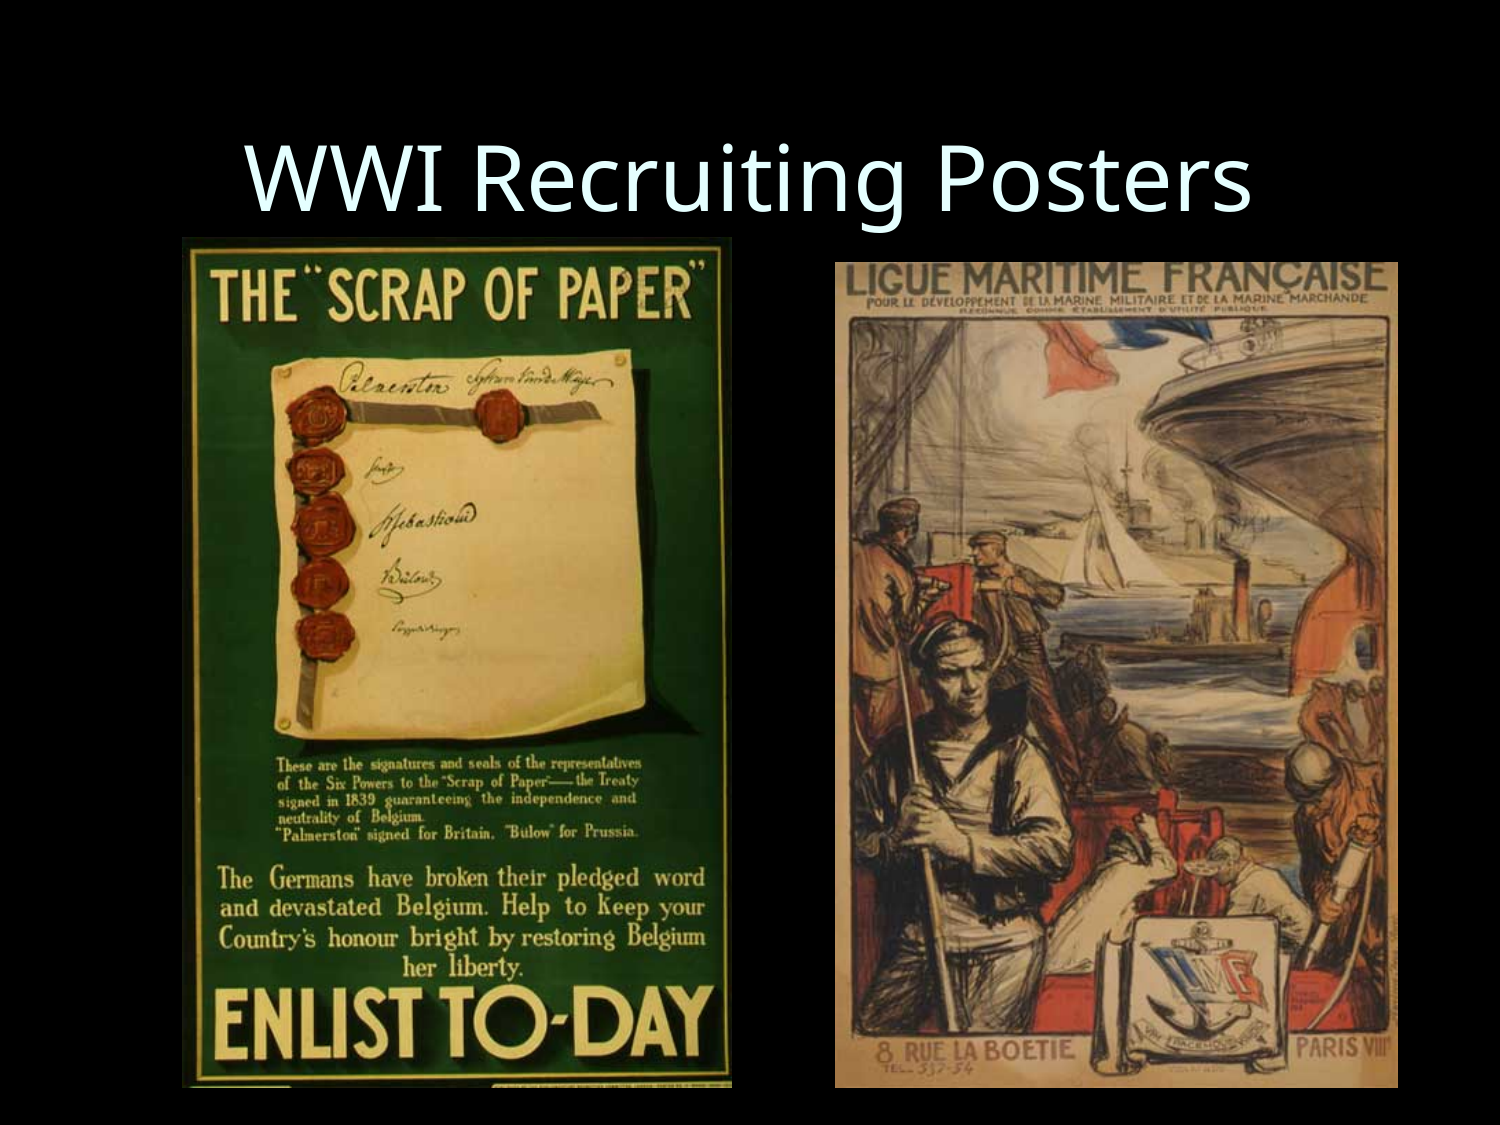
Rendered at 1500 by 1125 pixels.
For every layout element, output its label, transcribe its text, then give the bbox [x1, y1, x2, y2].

title WWI Recruiting Posters [74, 62, 1426, 288]
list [182, 237, 732, 1088]
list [835, 262, 1399, 1088]
